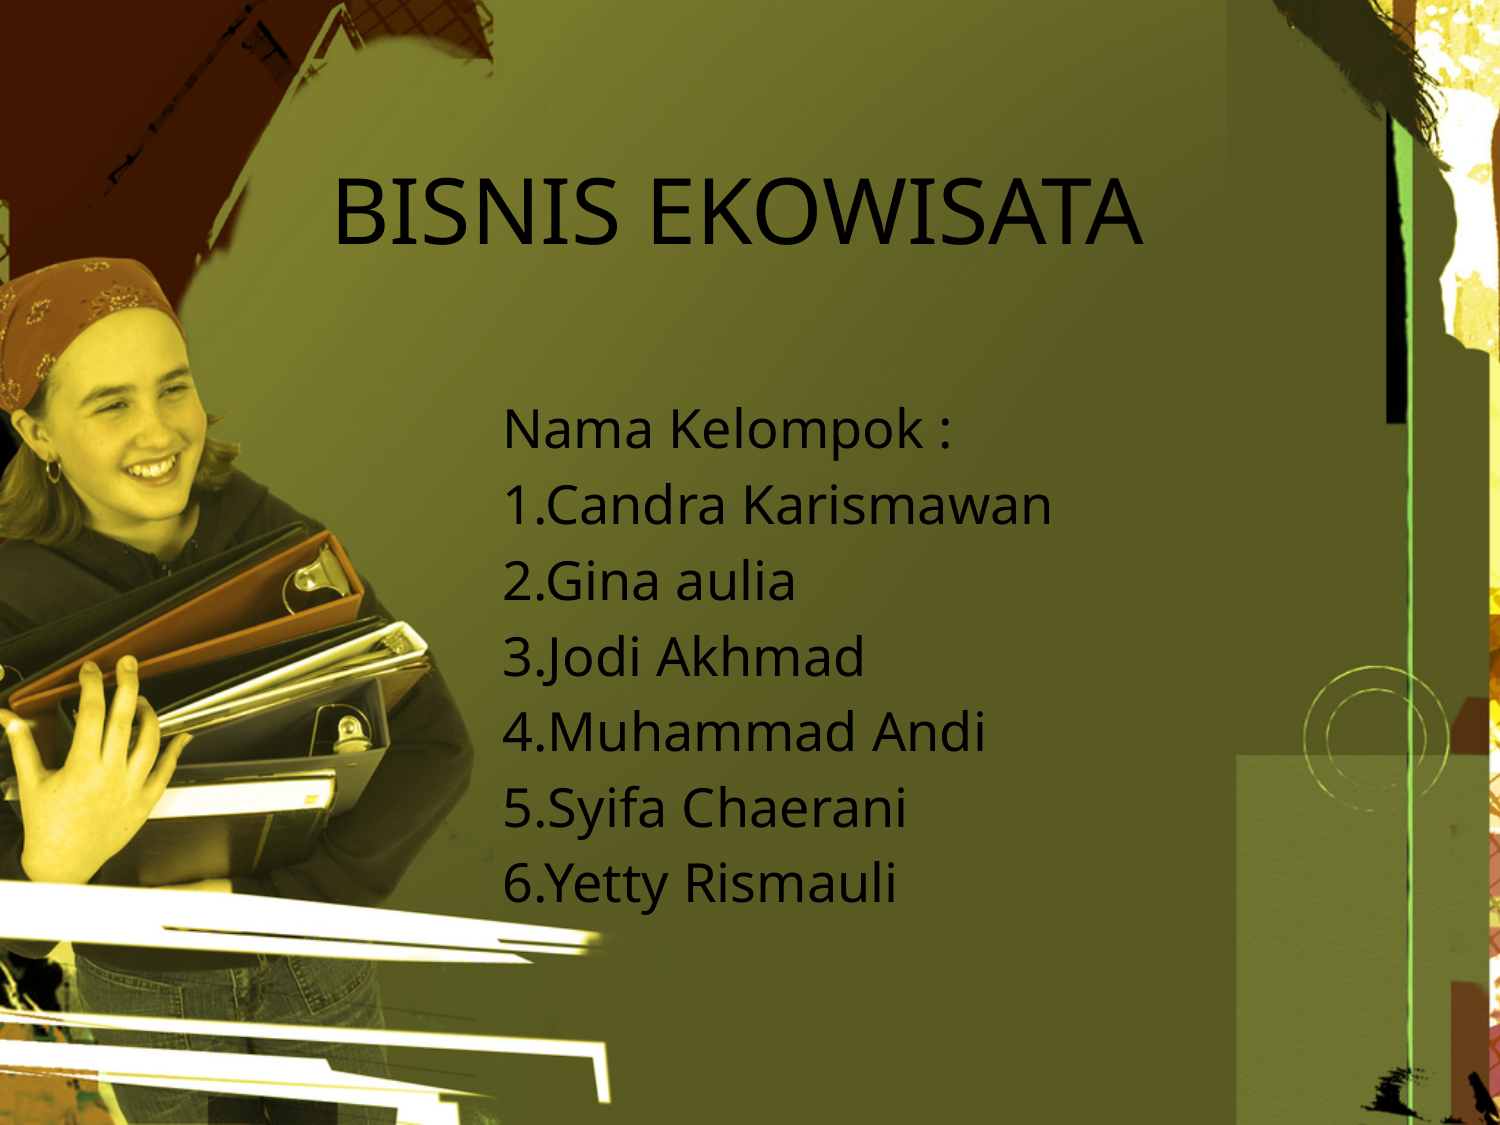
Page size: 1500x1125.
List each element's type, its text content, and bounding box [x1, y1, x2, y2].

subtitle Nama Kelompok : 1.Candra Karismawan 2.Gina aulia 3.Jodi Akhmad 4.Muhammad Andi 5.Syifa Chaerani 6.Yetty Rismauli [487, 387, 1275, 925]
picture [0, 0, 1500, 1125]
title BISNIS EKOWISATA [99, 87, 1375, 329]
